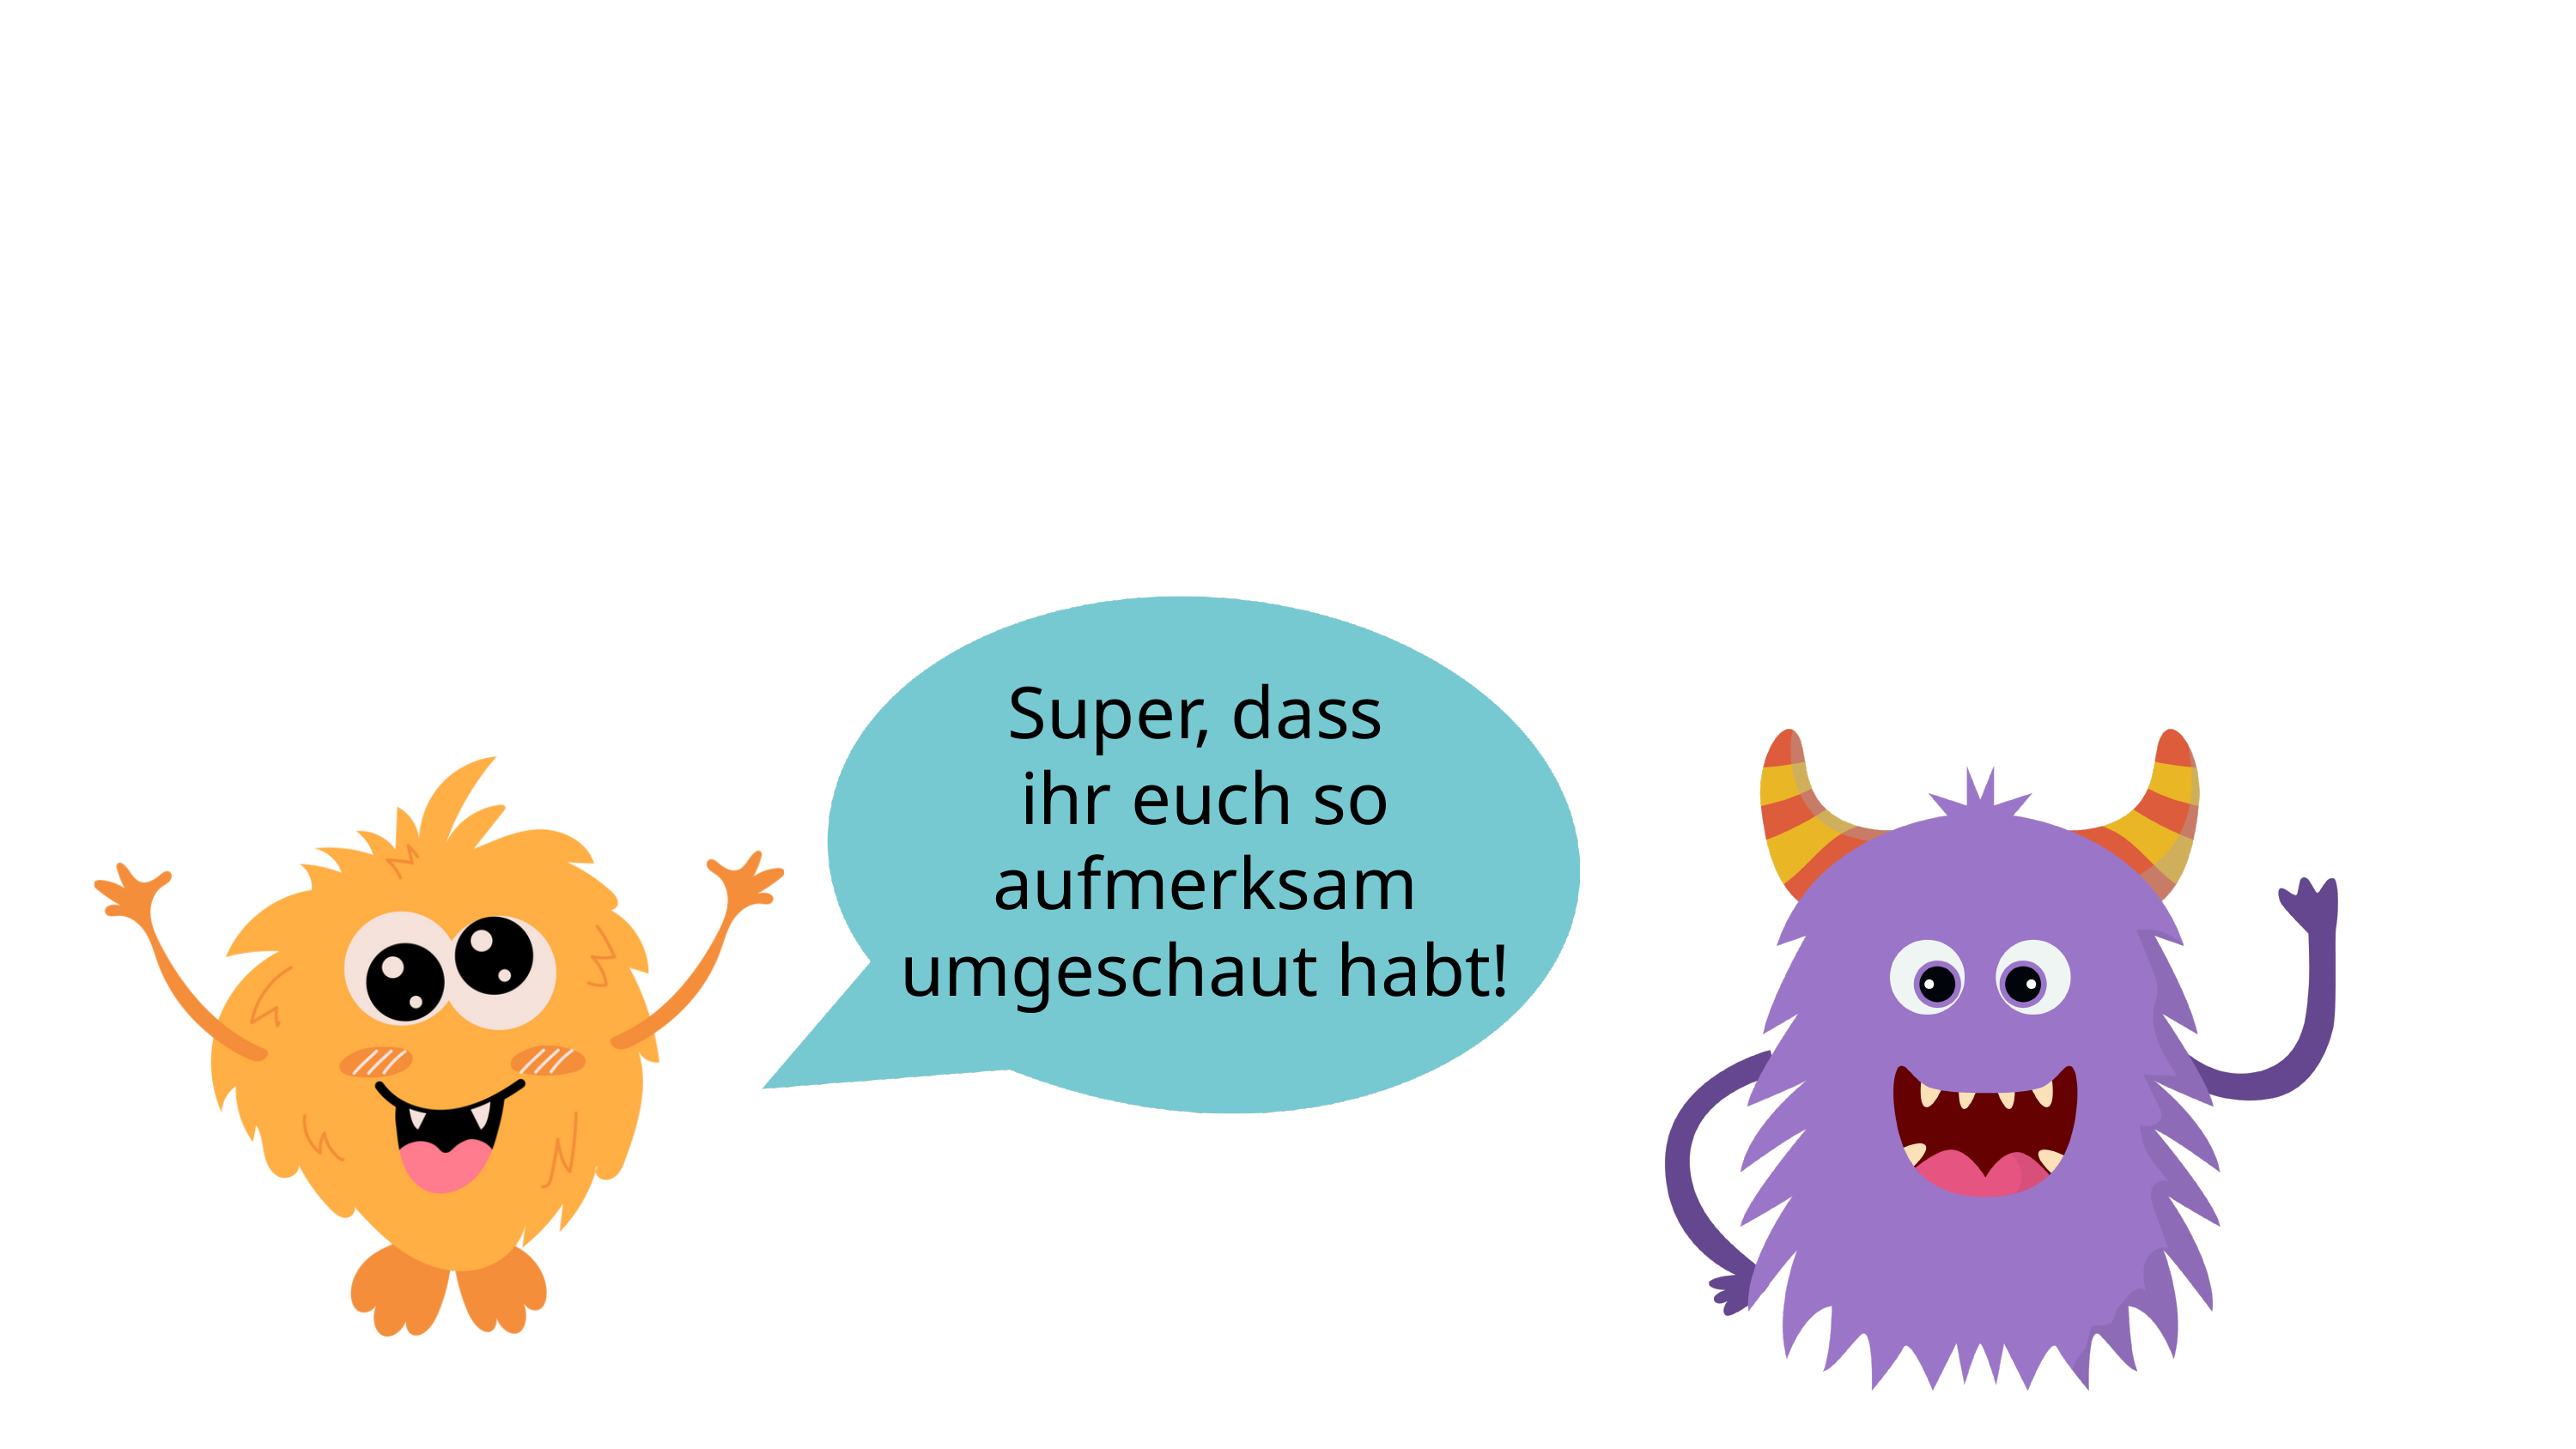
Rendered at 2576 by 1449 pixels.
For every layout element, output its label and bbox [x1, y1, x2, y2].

text_box [94, 756, 785, 1337]
picture [715, 574, 1597, 1135]
text_box [1663, 722, 2341, 1391]
